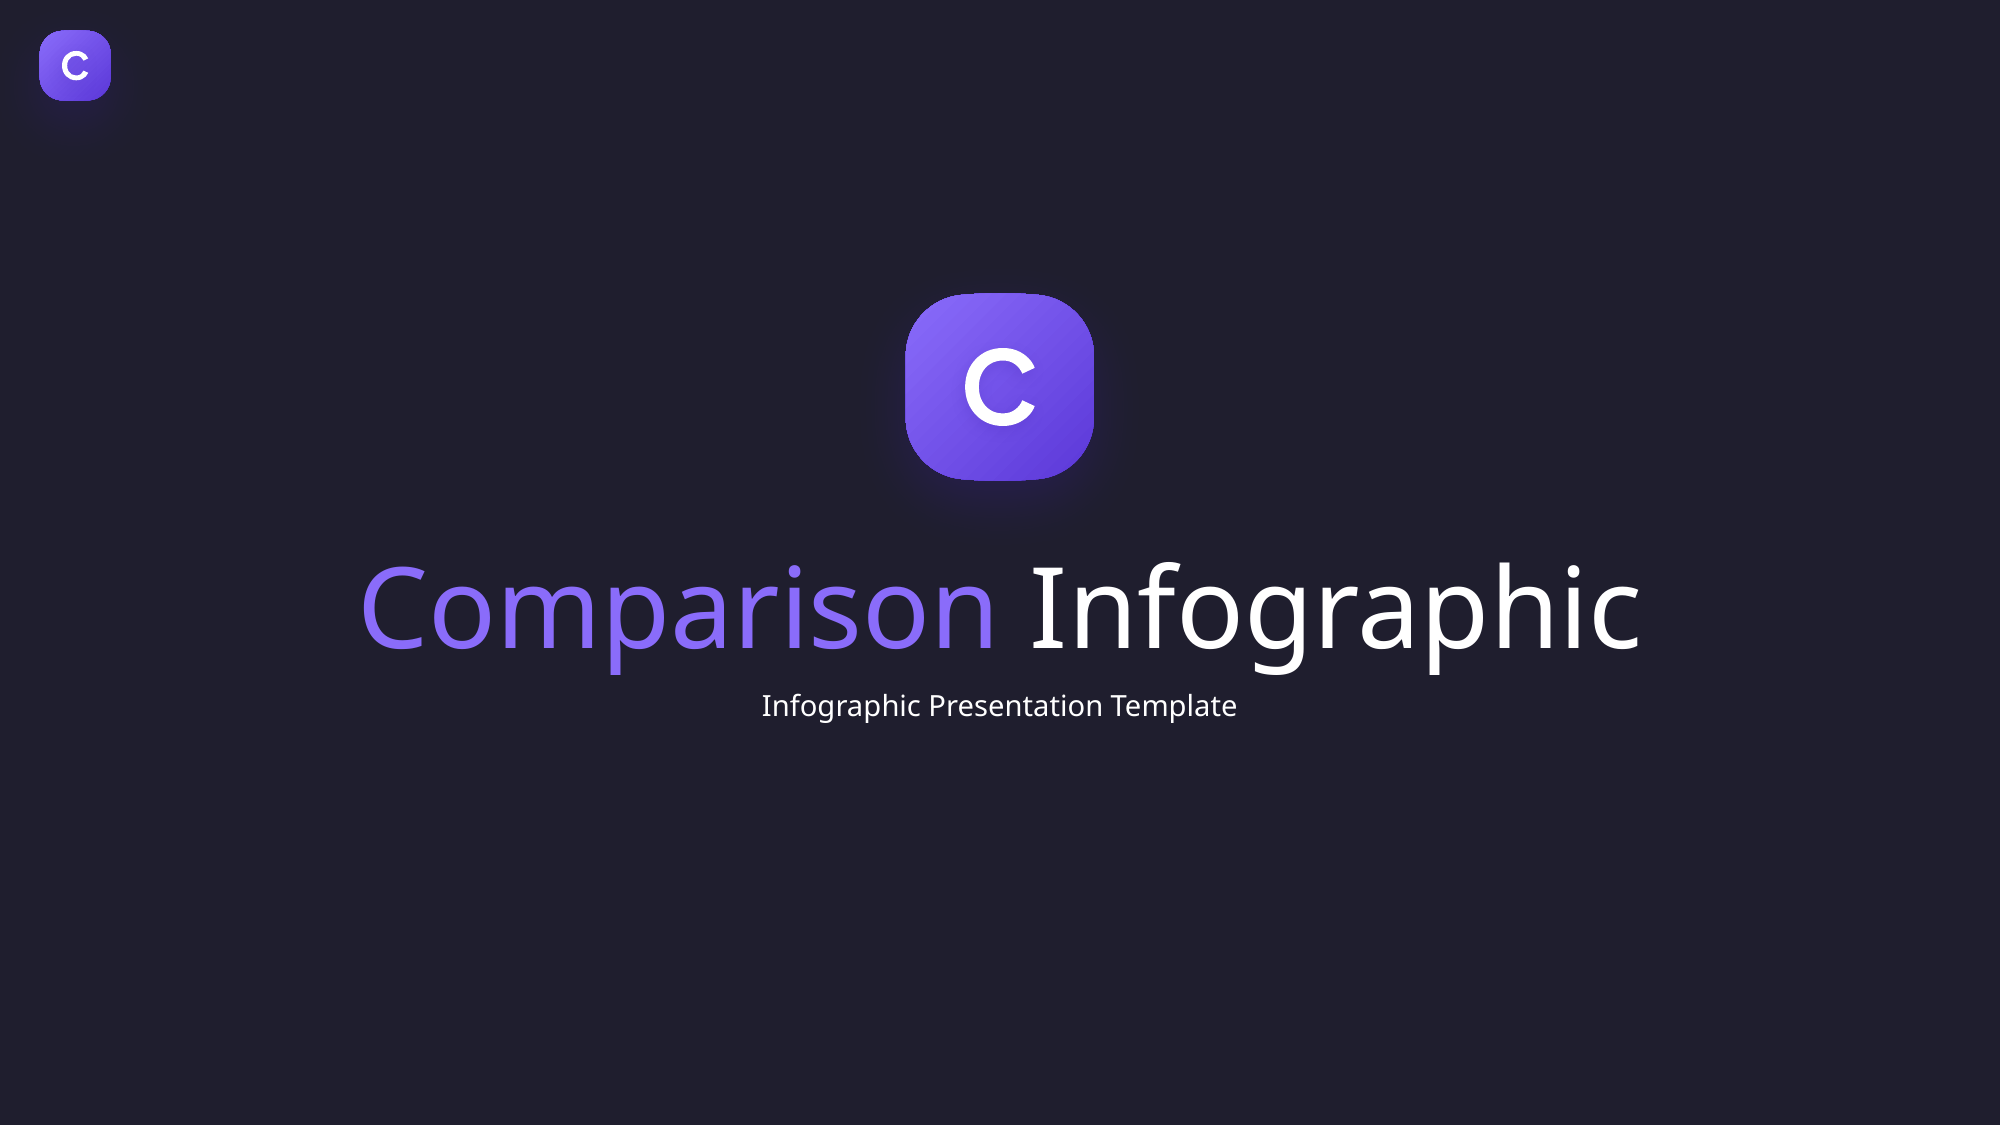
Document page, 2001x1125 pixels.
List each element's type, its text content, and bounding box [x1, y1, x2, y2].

text_box Infographic Presentation Template [450, 679, 1550, 730]
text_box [905, 293, 1095, 481]
text_box Comparison Infographic [247, 528, 1753, 679]
